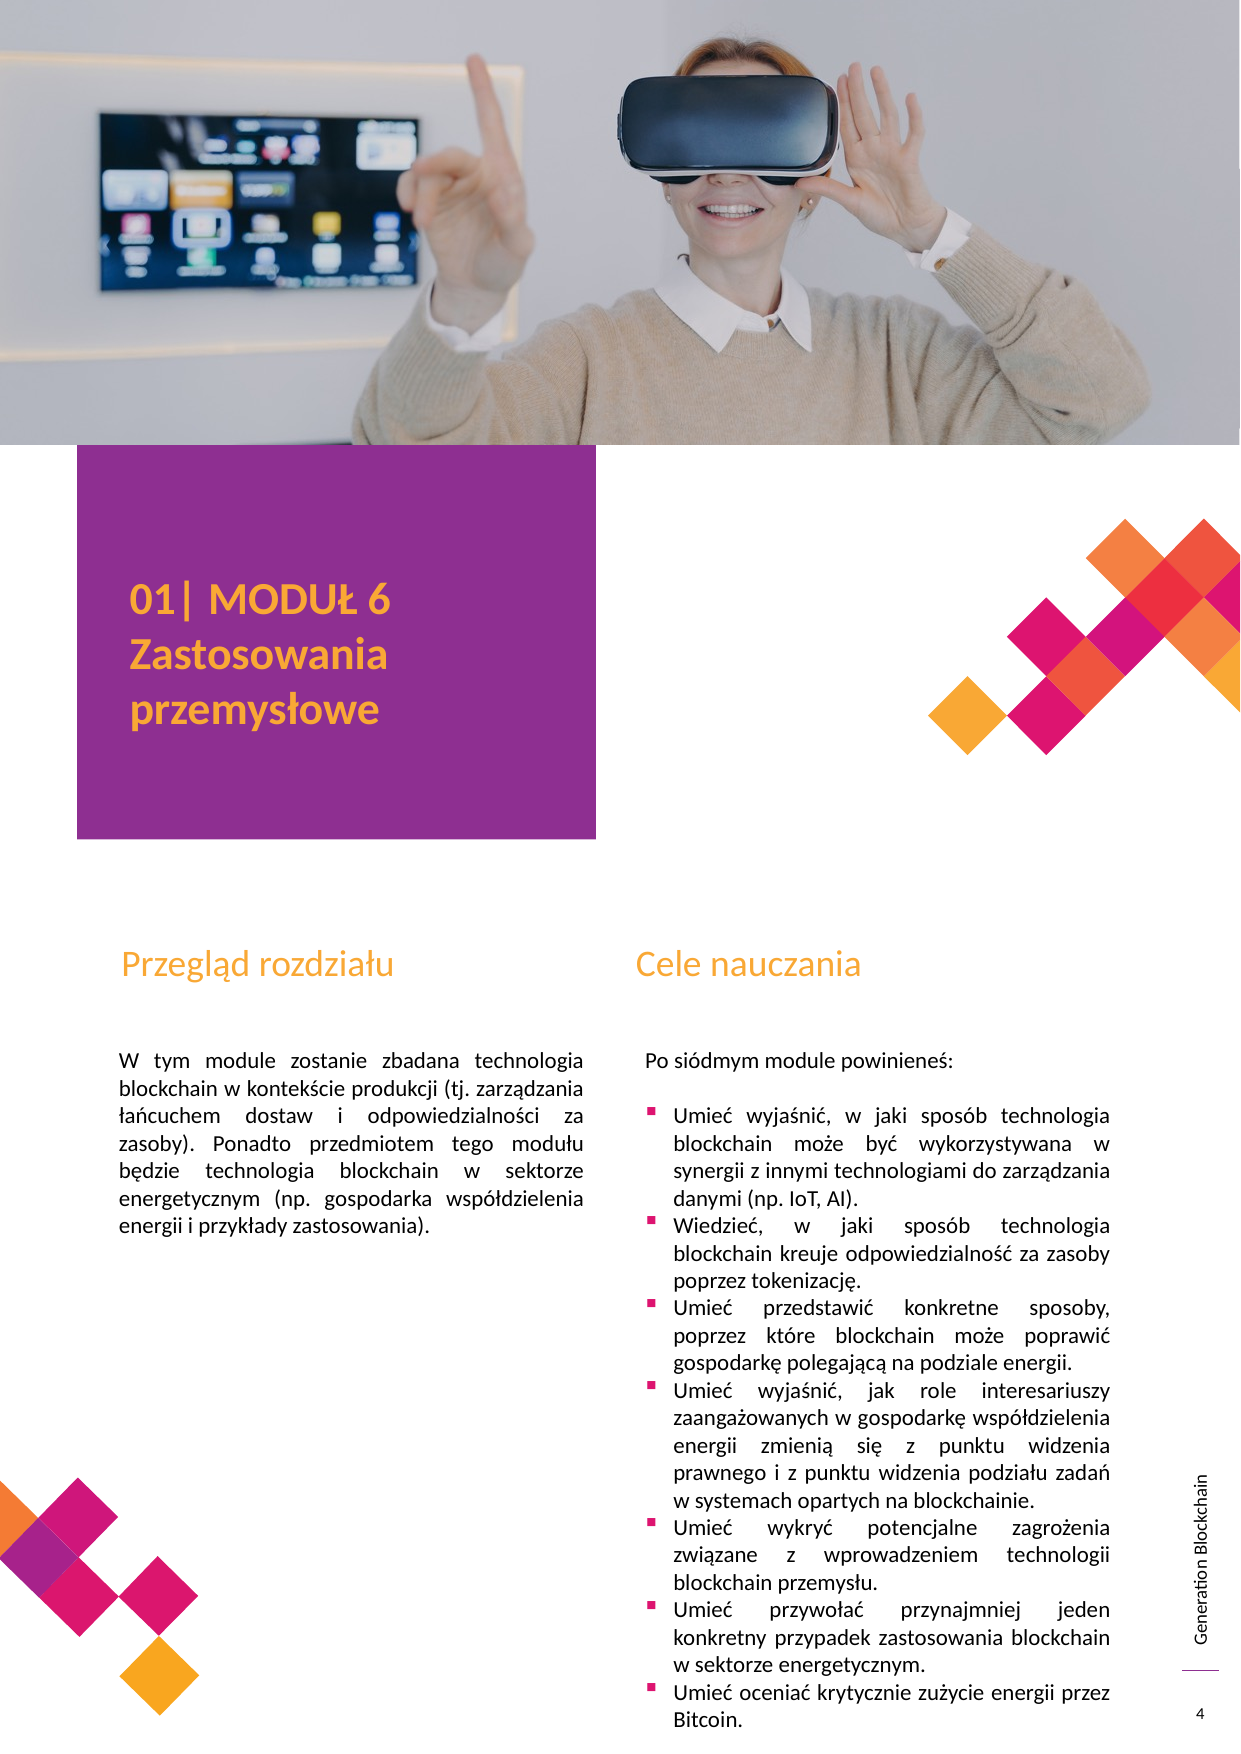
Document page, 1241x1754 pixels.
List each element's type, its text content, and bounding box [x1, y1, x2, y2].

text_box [0, 1489, 199, 1704]
slide_number 4 [1169, 1674, 1231, 1751]
list W tym module zostanie zbadana technologia blockchain w kontekście produkcji (tj. zarządzania łańcuchem dostaw i odpowiedzialności za zasoby). Ponadto przedmiotem tego modułu będzie technologia blockchain w sektorze energetycznym (np. gospodarka współdzielenia energii i przykłady zastosowania). [104, 1038, 600, 1285]
list Po siódmym module powinieneś: Umieć wyjaśnić, w jaki sposób technologia blockchain może być wykorzystywana w synergii z innymi technologiami do zarządzania danymi (np. IoT, AI). Wiedzieć, w jaki sposób technologia blockchain kreuje odpowiedzialność za zasoby poprzez tokenizację. Umieć przedstawić konkretne sposoby, poprzez które blockchain może poprawić gospodarkę polegającą na podziale energii. Umieć wyjaśnić, jak role interesariuszy zaangażowanych w gospodarkę współdzielenia energii zmienią się z punktu widzenia prawnego i z punktu widzenia podziału zadań w systemach opartych na blockchainie. Umieć wykryć potencjalne zagrożenia związane z wprowadzeniem technologii blockchain przemysłu. Umieć przywołać przynajmniej jeden konkretny przypadek zastosowania blockchain w sektorze energetycznym. Umieć oceniać krytycznie zużycie energii przez Bitcoin. [630, 1038, 1126, 1614]
text_box Cele nauczania [621, 931, 1117, 1002]
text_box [939, 518, 1241, 756]
list 01| MODUŁ 6 Zastosowania przemysłowe [114, 561, 590, 849]
text_box Przegląd rozdziału [106, 931, 602, 1002]
picture [0, 0, 1241, 445]
